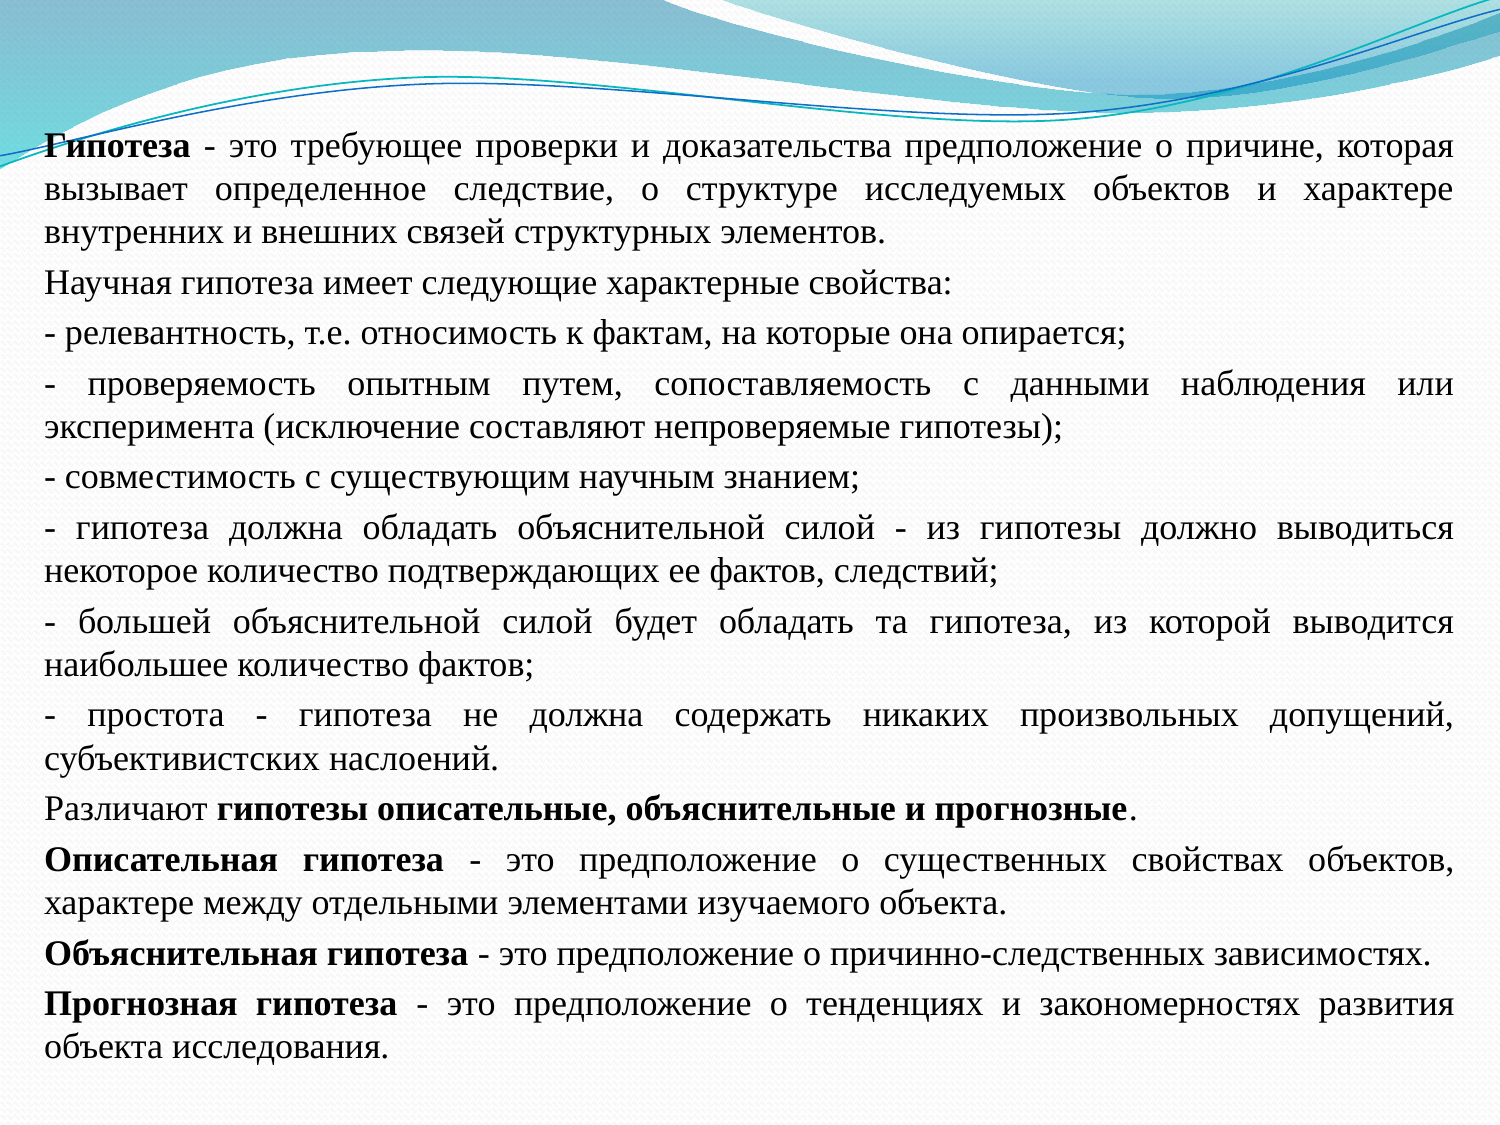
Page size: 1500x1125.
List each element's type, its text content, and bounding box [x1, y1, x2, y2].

list Гипотеза - это требующее проверки и доказательства предположение о причине, которая вызывает определенное следствие, о структуре исследуемых объектов и характере внутренних и внешних связей структурных элементов. Научная гипотеза имеет следующие характерные свойства: - релевантность, т.е. относимость к фактам, на которые она опирается; - проверяемость опытным путем, сопоставляемость с данными наблюдения или эксперимента (исключение составляют непроверяемые гипотезы); - совместимость с существующим научным знанием; - гипотеза должна обладать объяснительной силой - из гипотезы должно выводиться некоторое количество подтверждающих ее фактов, следствий; - большей объяснительной силой будет обладать та гипотеза, из которой выводится наибольшее количество фактов; - простота - гипотеза не должна содержать никаких произвольных допущений, субъективистских наслоений. Различают гипотезы описательные, объяснительные и прогнозные. Описательная гипотеза - это предположение о существенных свойствах объектов, характере между отдельными элементами изучаемого объекта. Объяснительная гипотеза - это предположение о причинно-следственных зависимостях. Прогнозная гипотеза - это предположение о тенденциях и закономерностях развития объекта исследования. [29, 113, 1471, 1106]
